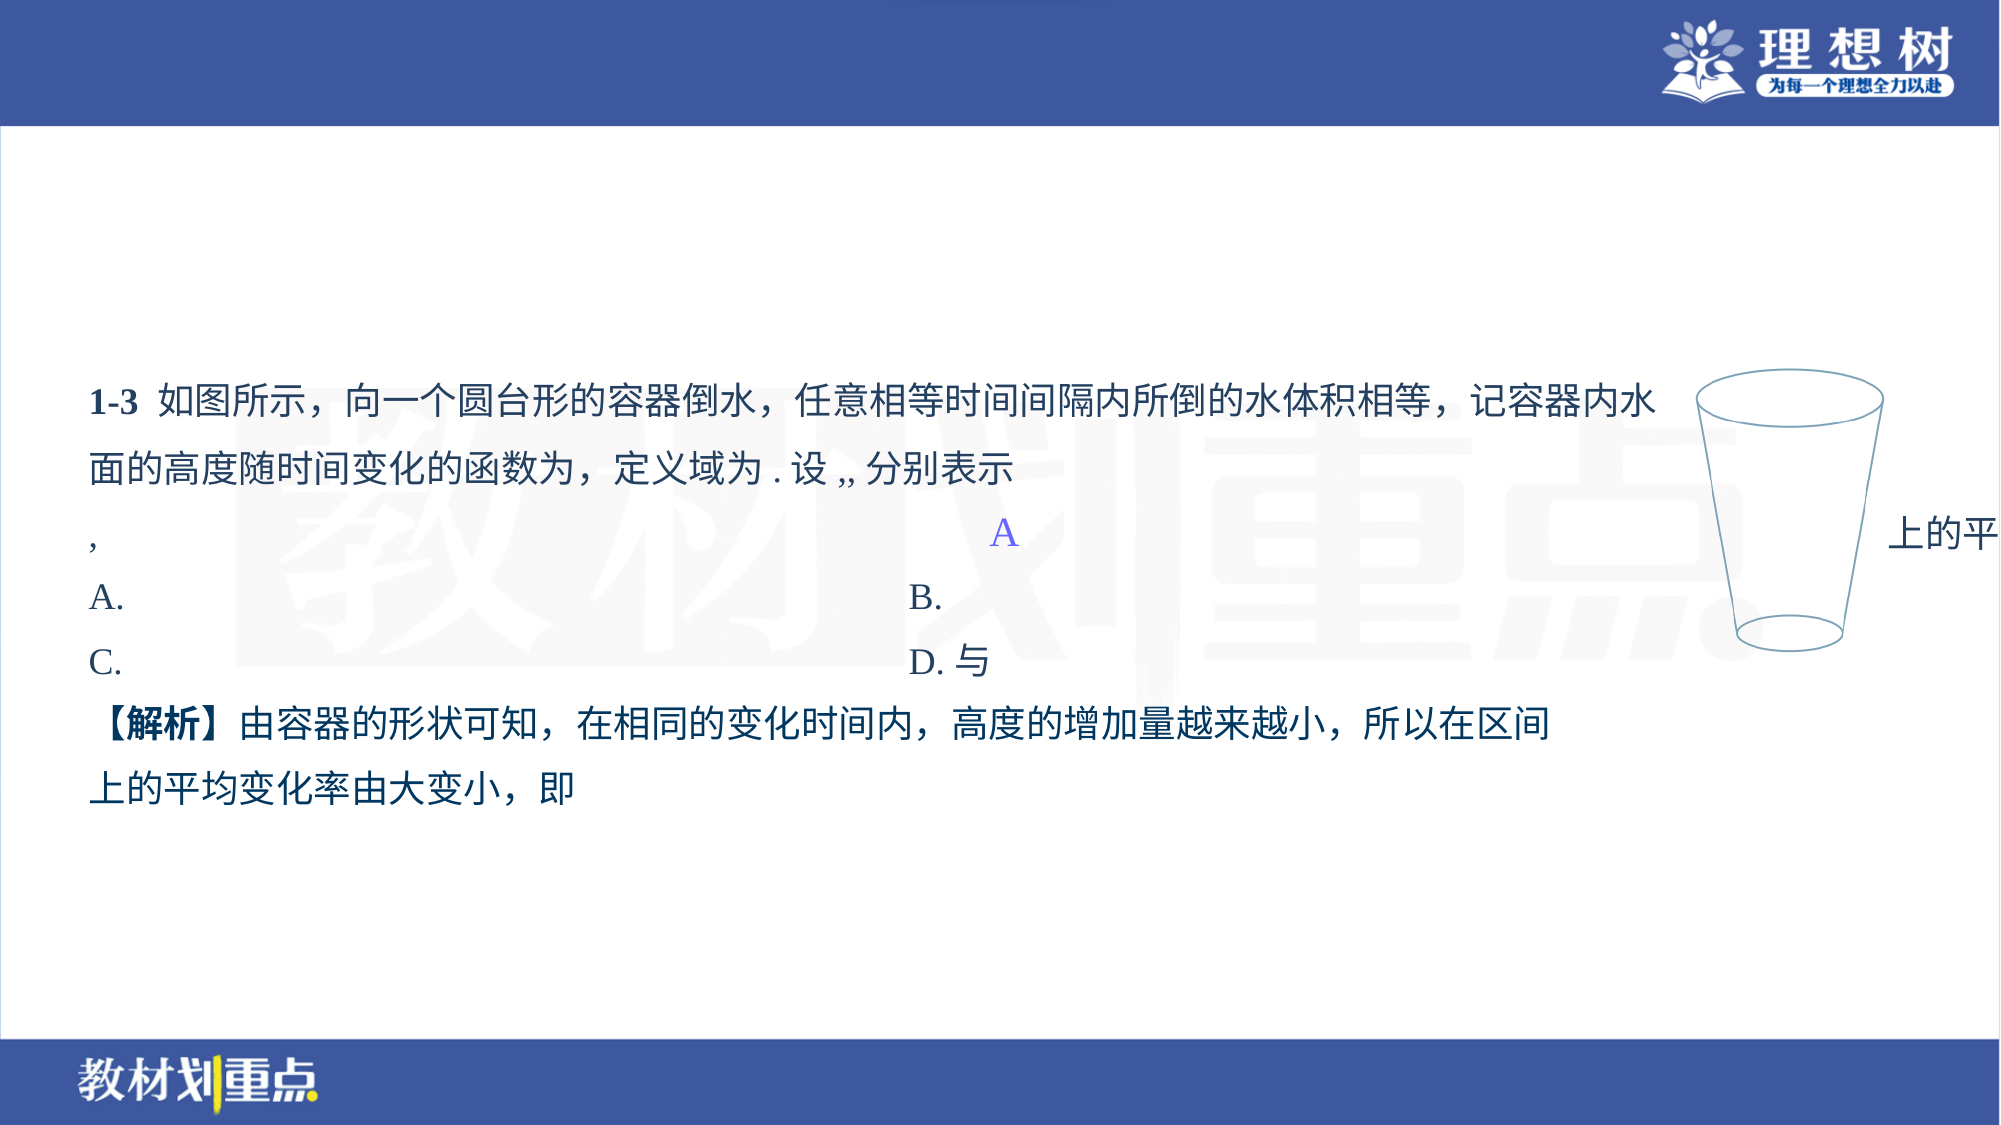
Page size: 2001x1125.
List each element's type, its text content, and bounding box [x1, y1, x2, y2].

text_box A [974, 502, 1035, 553]
picture [0, 0, 2000, 1125]
